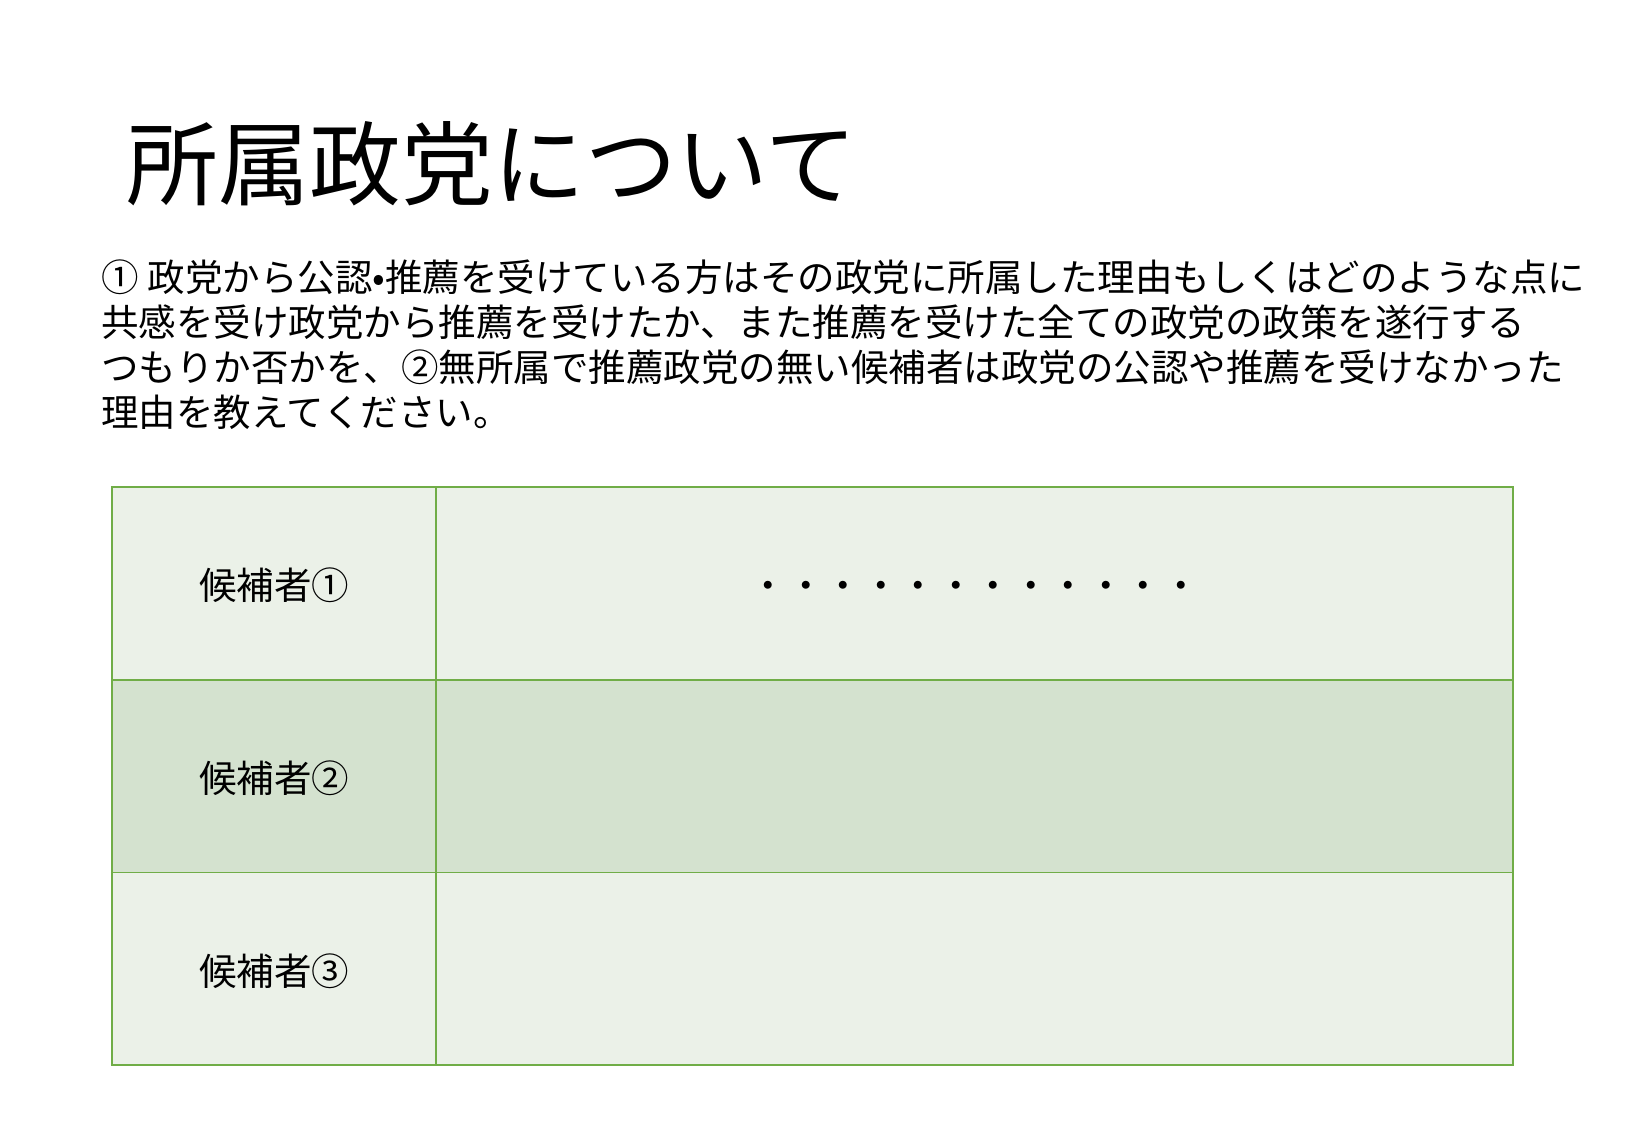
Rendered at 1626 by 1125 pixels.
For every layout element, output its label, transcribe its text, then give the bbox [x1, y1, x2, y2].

table_cell 候補者② [113, 681, 435, 872]
table_header 候補者① [113, 488, 435, 679]
table_header ・・・・・・・・・・・・ [437, 488, 1512, 679]
table_cell [437, 873, 1512, 1064]
table_cell 候補者③ [113, 873, 435, 1064]
title 所属政党について [111, 59, 1514, 246]
text_box ①政党から公認・推薦を受けている方はその政党に所属した理由もしくはどのような点に 共感を受け政党から推薦を受けたか、また推薦を受けた全ての政党の政策を遂行する つもりか否かを、②無所属で推薦政党の無い候補者は政党の公認や推薦を受けなかった 理由を教えてください。 [86, 246, 1601, 442]
table_cell [437, 681, 1512, 872]
